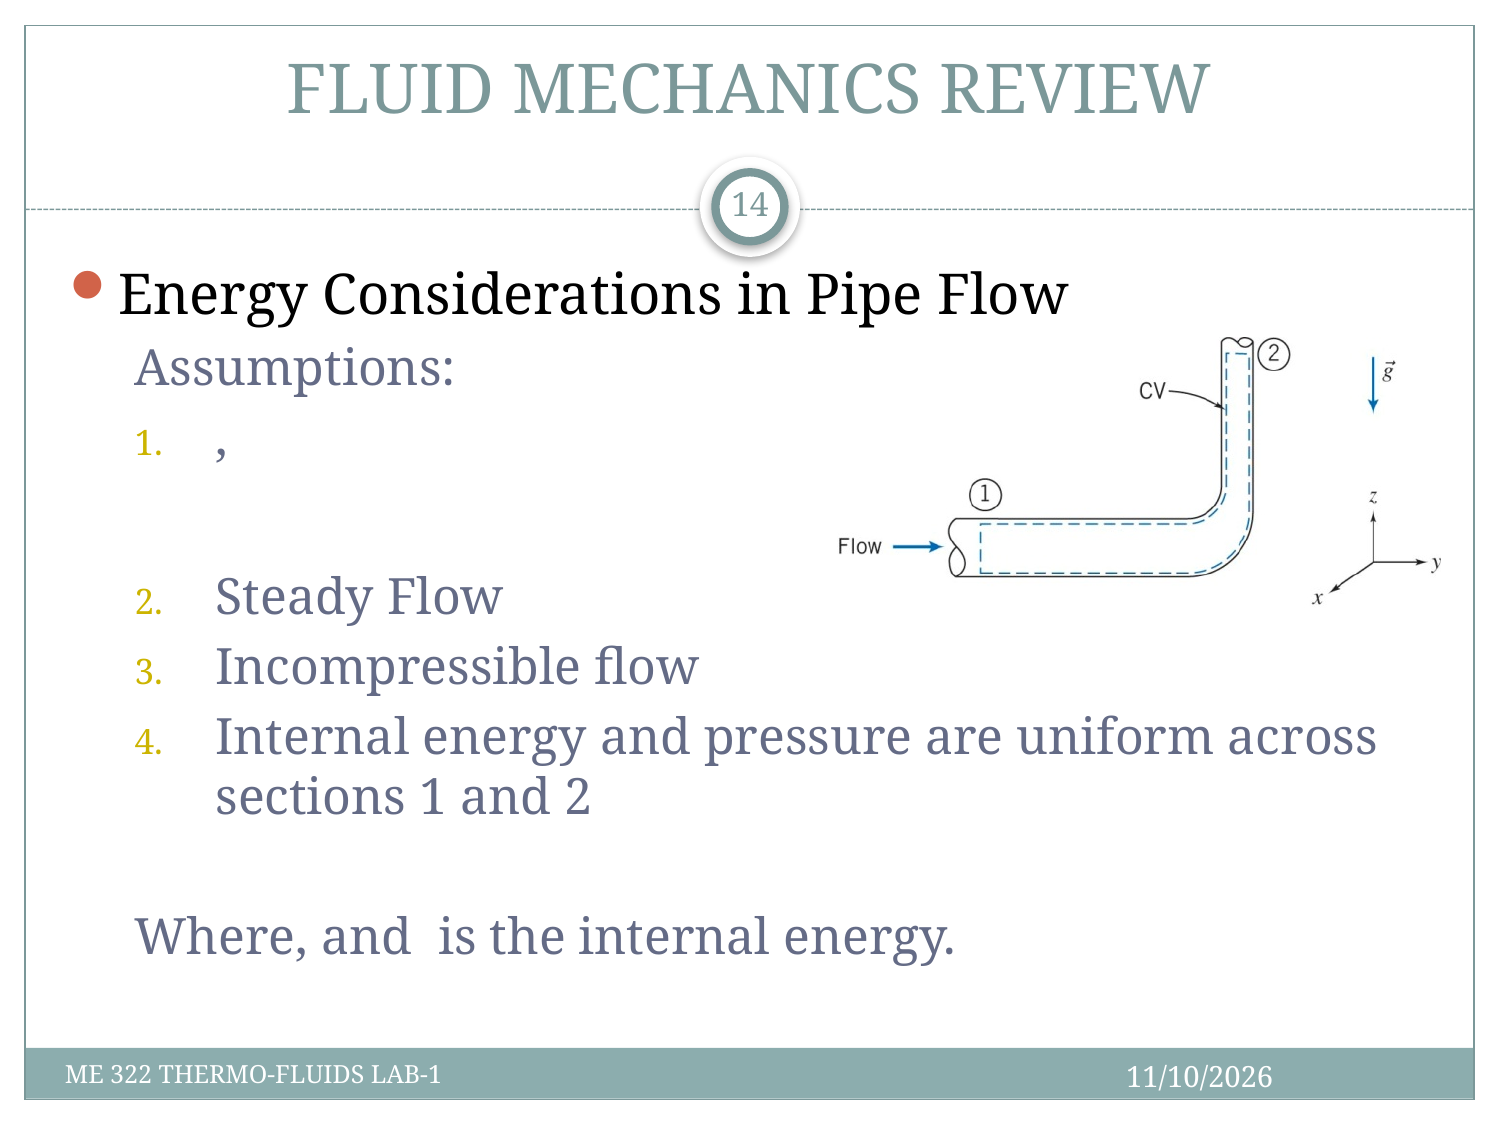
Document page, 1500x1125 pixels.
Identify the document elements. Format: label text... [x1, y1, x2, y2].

slide_number 14 [712, 169, 788, 243]
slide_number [950, 1050, 1450, 1111]
title FLUID MECHANICS REVIEW [49, 37, 1450, 162]
picture [837, 337, 1441, 608]
footer ME 322 THERMO-FLUIDS LAB-1 [50, 1051, 638, 1112]
